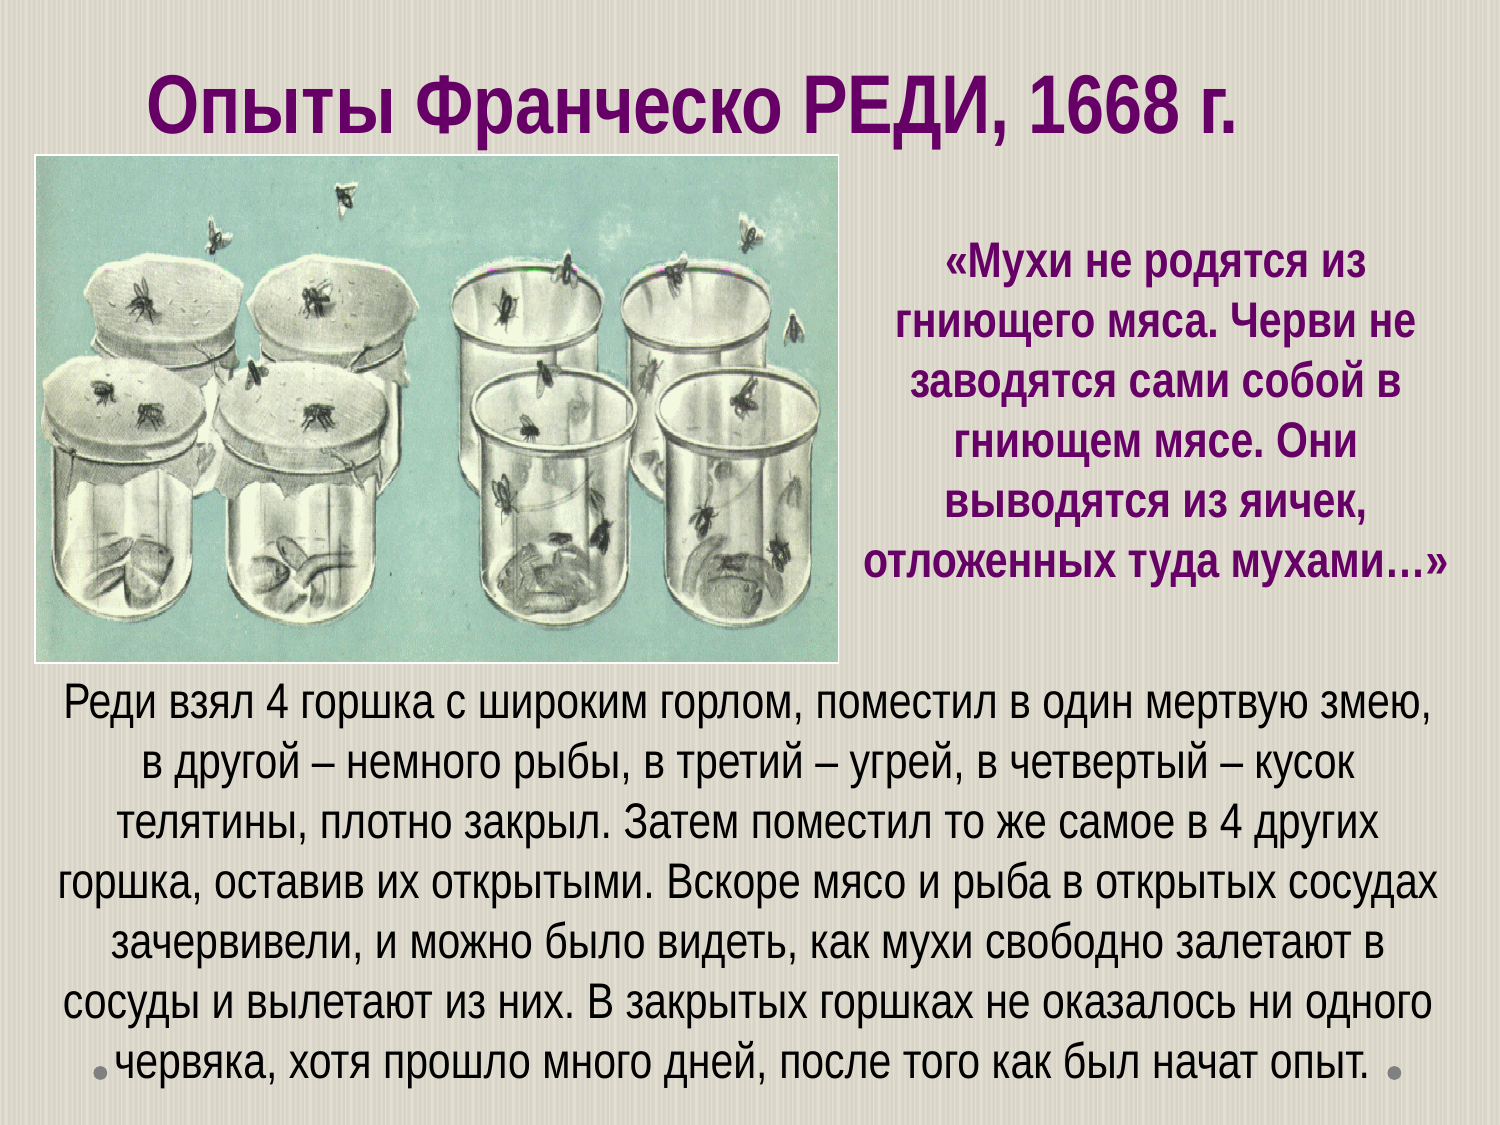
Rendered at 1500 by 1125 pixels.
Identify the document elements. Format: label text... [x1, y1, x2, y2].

text_box «Мухи не родятся из гниющего мяса. Черви не заводятся сами собой в гниющем мясе. Они выводятся из яичек, отложенных туда мухами…» [843, 219, 1469, 595]
picture [35, 155, 838, 663]
text_box Реди взял 4 горшка с широким горлом, поместил в один мертвую змею, в другой – немного рыбы, в третий – угрей, в четвертый – кусок телятины, плотно закрыл. Затем поместил то же самое в 4 других горшка, оставив их открытыми. Вскоре мясо и рыба в открытых сосудах зачервивели, и можно было видеть, как мухи свободно залетают в сосуды и вылетают из них. В закрытых горшках не оказалось ни одного червяка, хотя прошло много дней, после того как был начат опыт. [33, 661, 1464, 1096]
text_box Опыты Франческо РЕДИ, 1668 г. [70, 42, 1335, 158]
